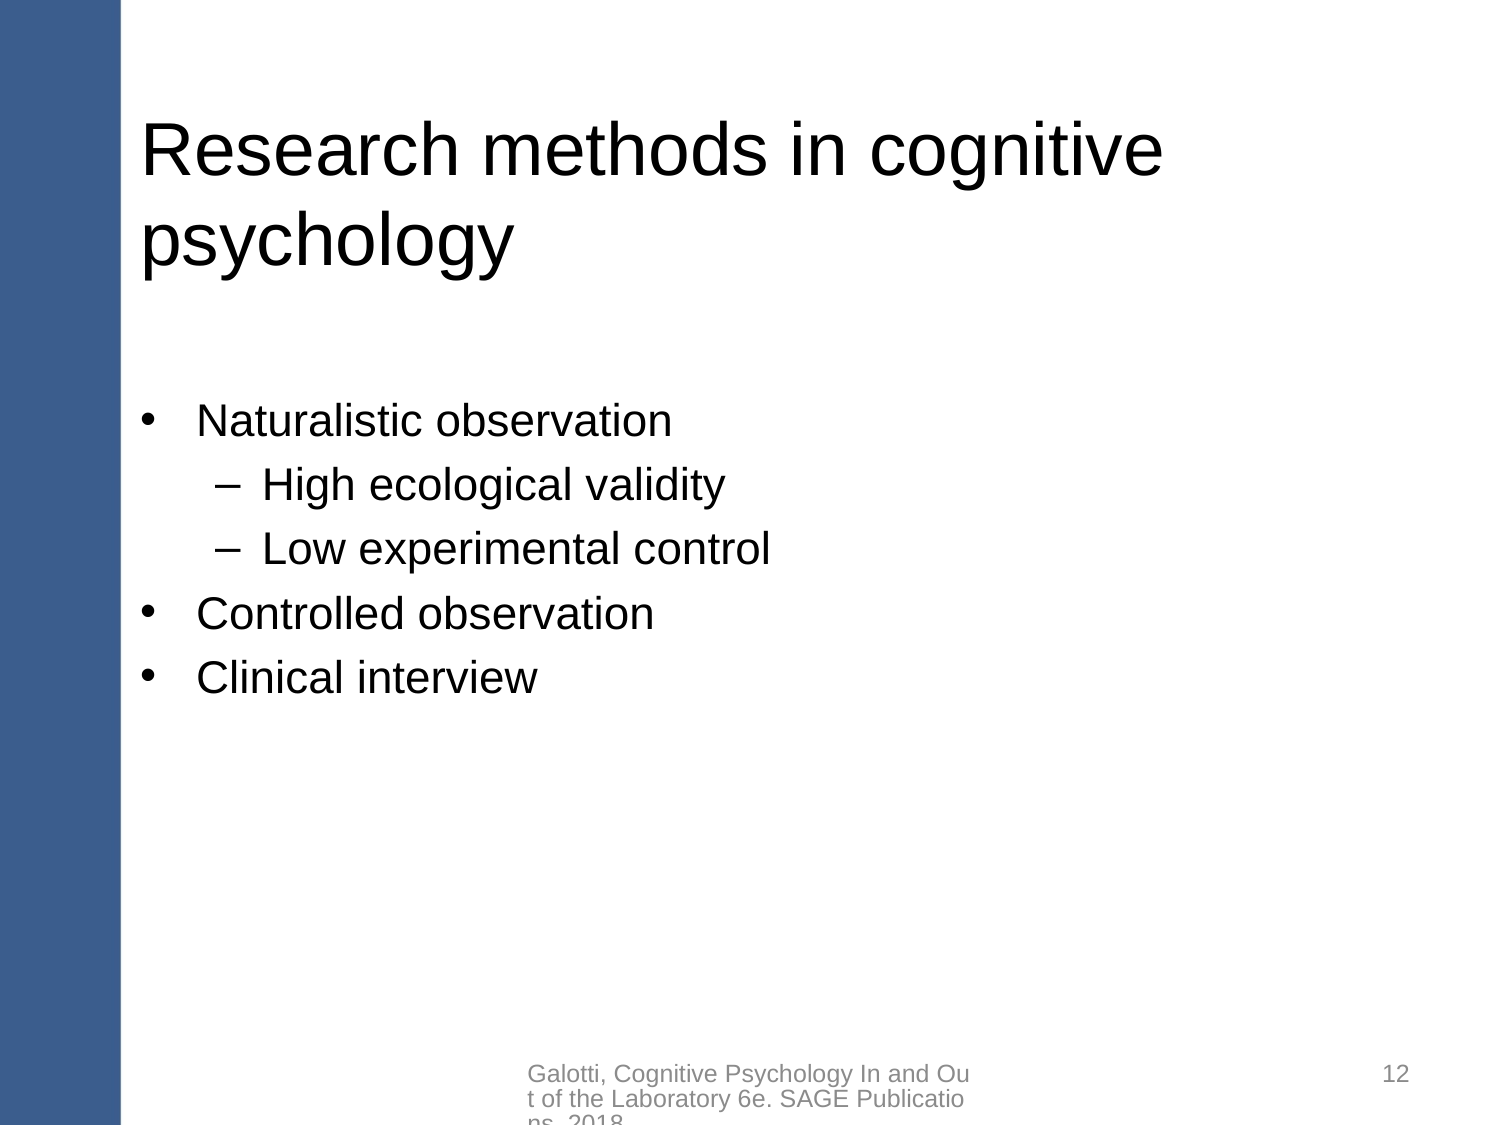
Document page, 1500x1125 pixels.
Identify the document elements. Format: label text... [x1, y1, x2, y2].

footer Galotti, Cognitive Psychology In and Out of the Laboratory 6e. SAGE Publications, 2018. [512, 1042, 988, 1103]
title Research methods in cognitive psychology [125, 78, 1475, 303]
slide_number 12 [1074, 1042, 1425, 1103]
picture [0, 0, 1500, 1125]
list Naturalistic observation High ecological validity Low experimental control Controlled observation Clinical interview [125, 383, 1164, 765]
